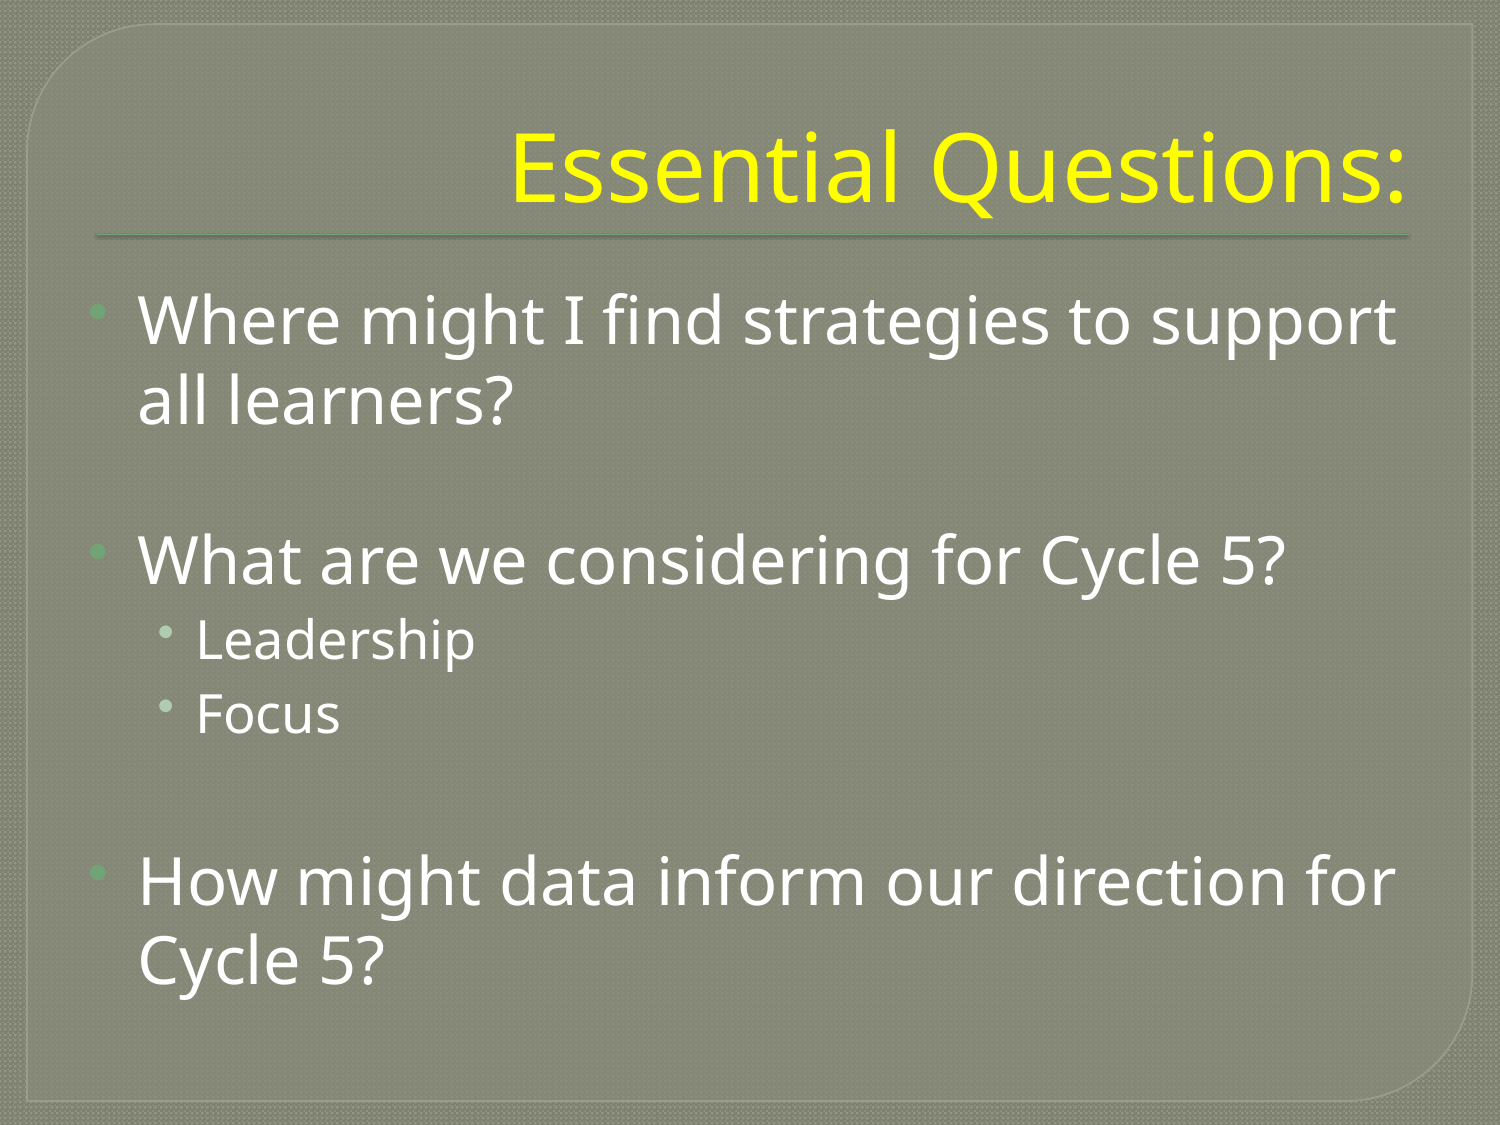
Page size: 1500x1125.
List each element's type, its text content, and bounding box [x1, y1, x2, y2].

list Where might I find strategies to support all learners? What are we considering for Cycle 5? Leadership Focus How might data inform our direction for Cycle 5? [75, 270, 1425, 1013]
title Essential Questions: [75, 41, 1425, 230]
